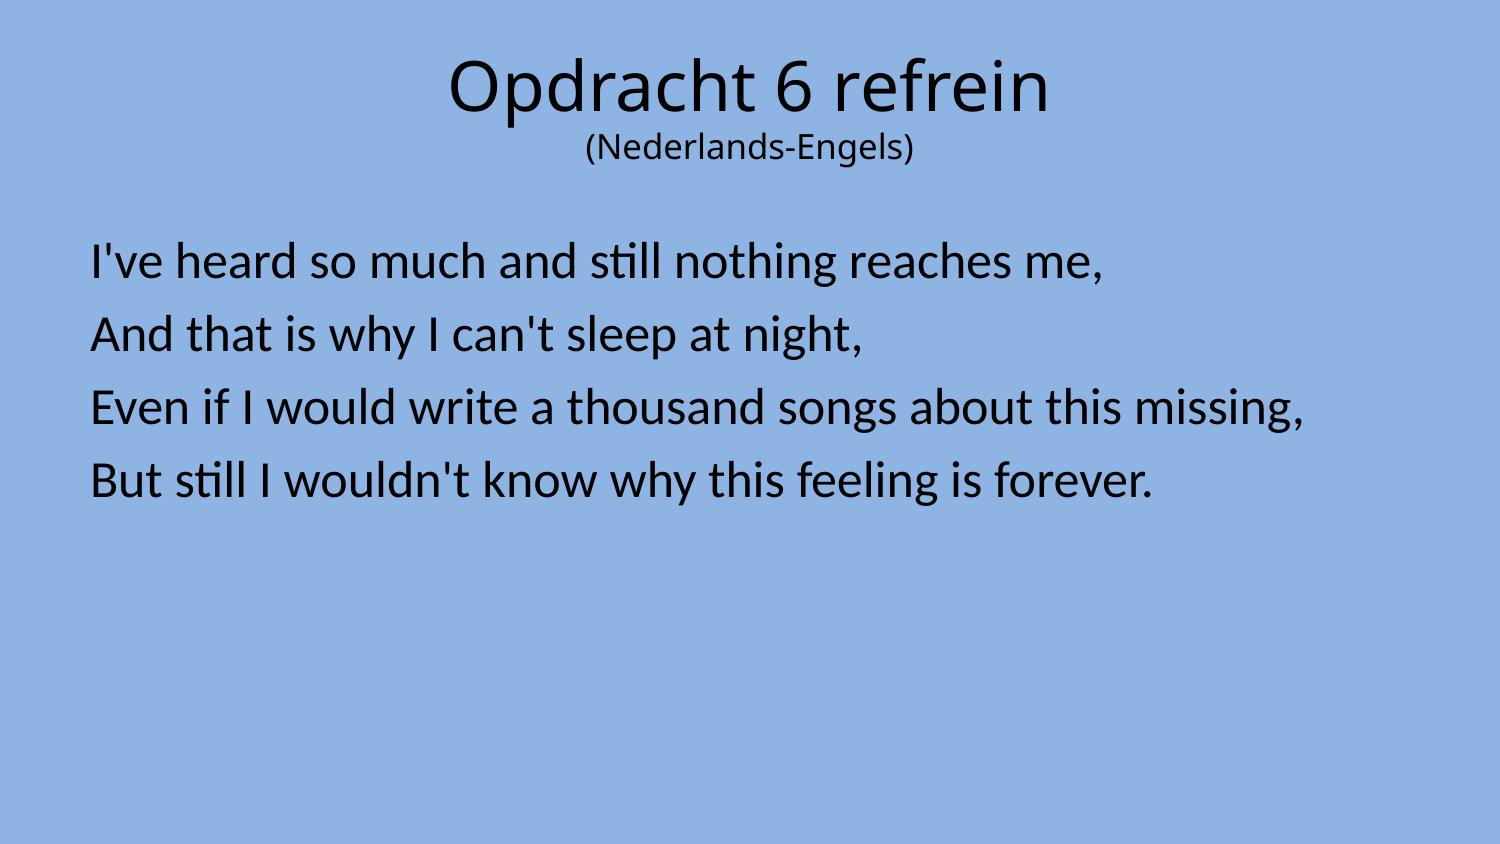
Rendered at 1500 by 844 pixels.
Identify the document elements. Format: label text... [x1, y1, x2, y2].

list I've heard so much and still nothing reaches me, And that is why I can't sleep at night, Even if I would write a thousand songs about this missing, But still I wouldn't know why this feeling is forever. [75, 219, 1425, 777]
title Opdracht 6 refrein (Nederlands-Engels) [75, 33, 1425, 175]
